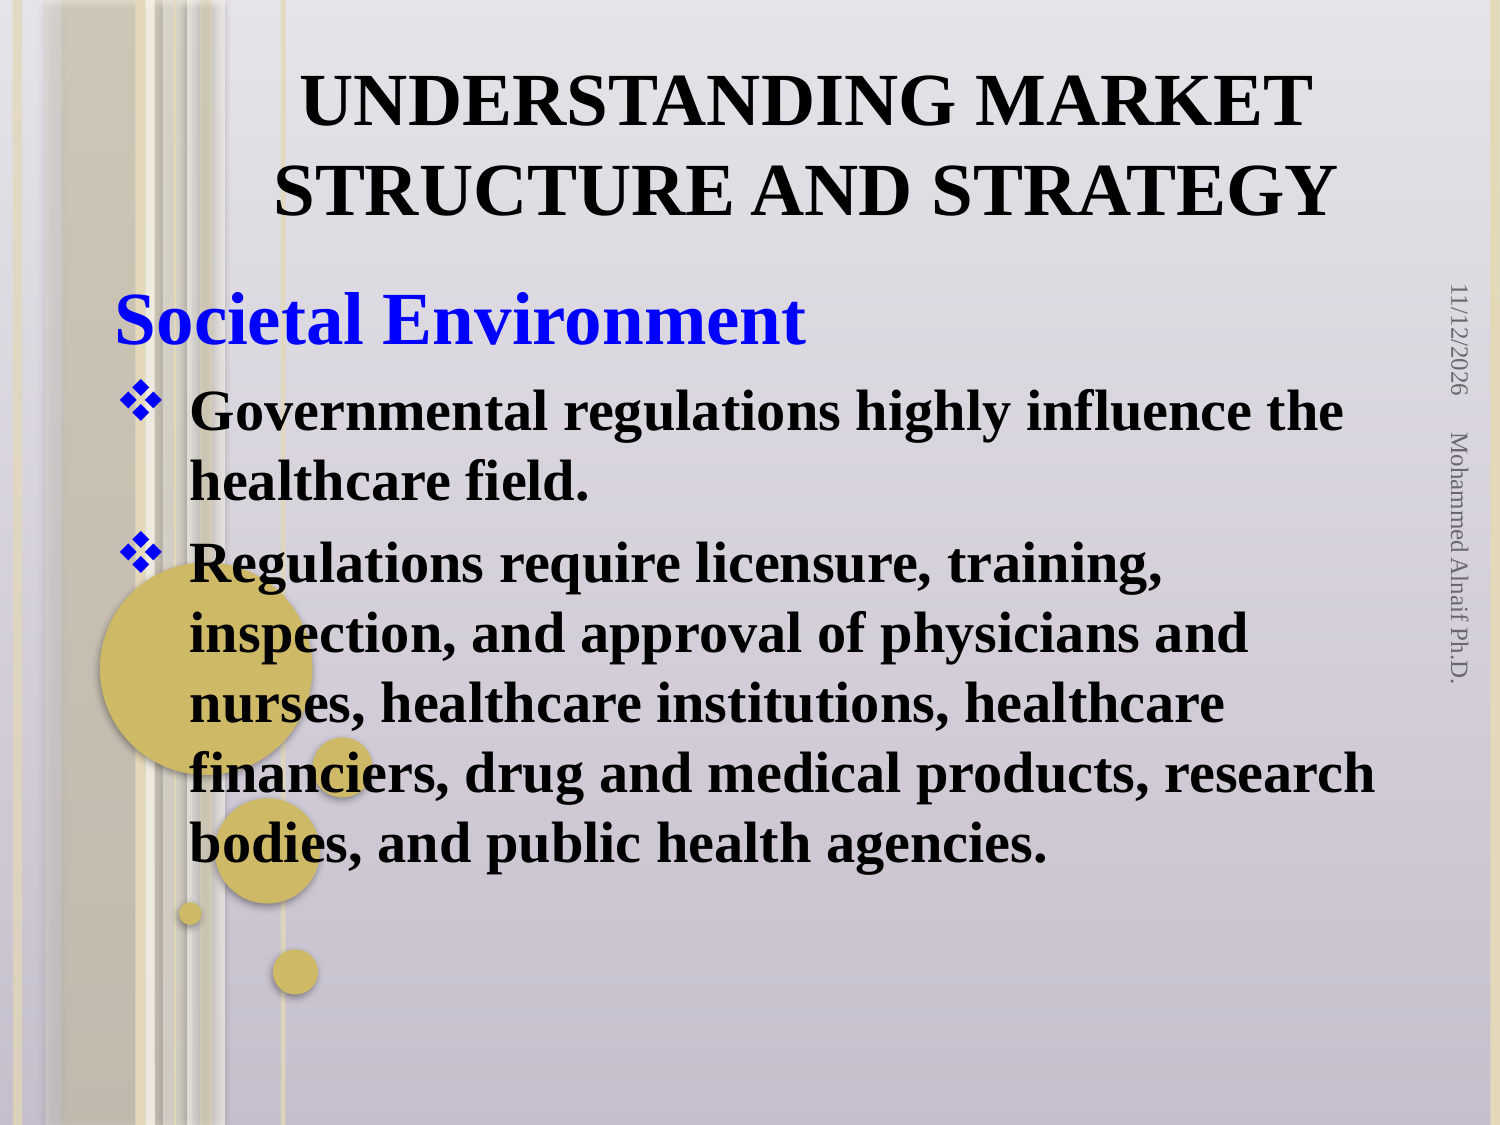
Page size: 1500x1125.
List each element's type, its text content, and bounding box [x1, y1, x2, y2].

footer Mohammed Alnaif Ph.D. [1429, 417, 1493, 1018]
title Understanding Market Structure and Strategy [162, 37, 1430, 238]
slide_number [1430, 36, 1493, 412]
subtitle Societal Environment Governmental regulations highly influence the healthcare field. Regulations require licensure, training, inspection, and approval of physicians and nurses, healthcare institutions, healthcare financiers, drug and medical products, research bodies, and public health agencies. [99, 262, 1440, 1063]
